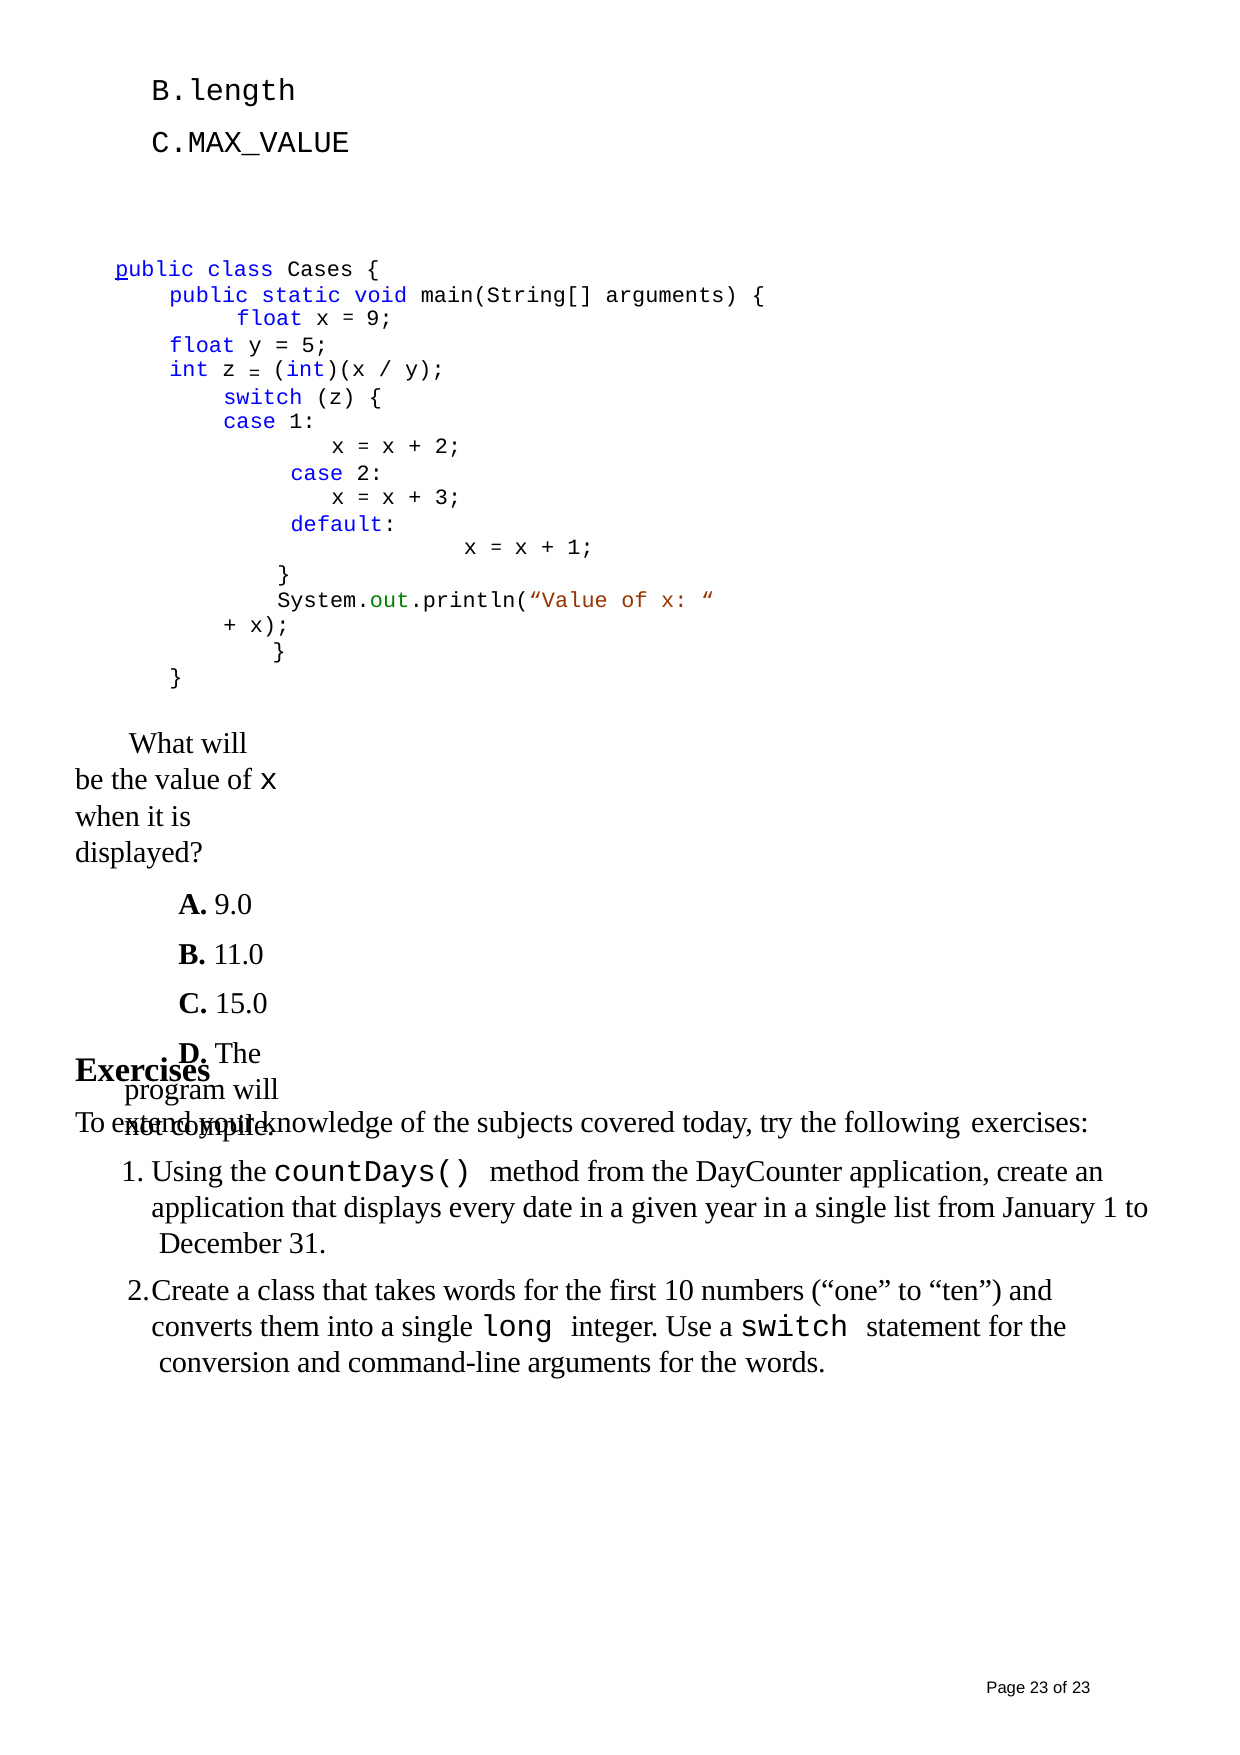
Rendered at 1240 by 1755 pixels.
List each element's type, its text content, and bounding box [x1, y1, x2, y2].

text_box Exercises To extend your knowledge of the subjects covered today, try the following exercises: Using the countDays() method from the DayCounter application, create an application that displays every date in a given year in a single list from January 1 to December 31. Create a class that takes words for the first 10 numbers (“one” to “ten”) and converts them into a single long integer. Use a switch statement for the conversion and command-line arguments for the words. [72, 1028, 1156, 1380]
slide_number Page 23 of 23 [984, 1676, 1093, 1755]
text_box public class Cases { public static void main(String[] arguments) { float x = 9; float y = 5; int z = (int)(x / y); switch (z) { case 1: x = x + 2; case 2: x = x + 3; default: x = x + 1; } System.out.println(“Value of x: “ + x); } } What will be the value of x when it is displayed? A. 9.0 B. 11.0 C. 15.0 D. The program will not compile. [72, 251, 779, 1142]
text_box length MAX_VALUE [149, 51, 353, 159]
